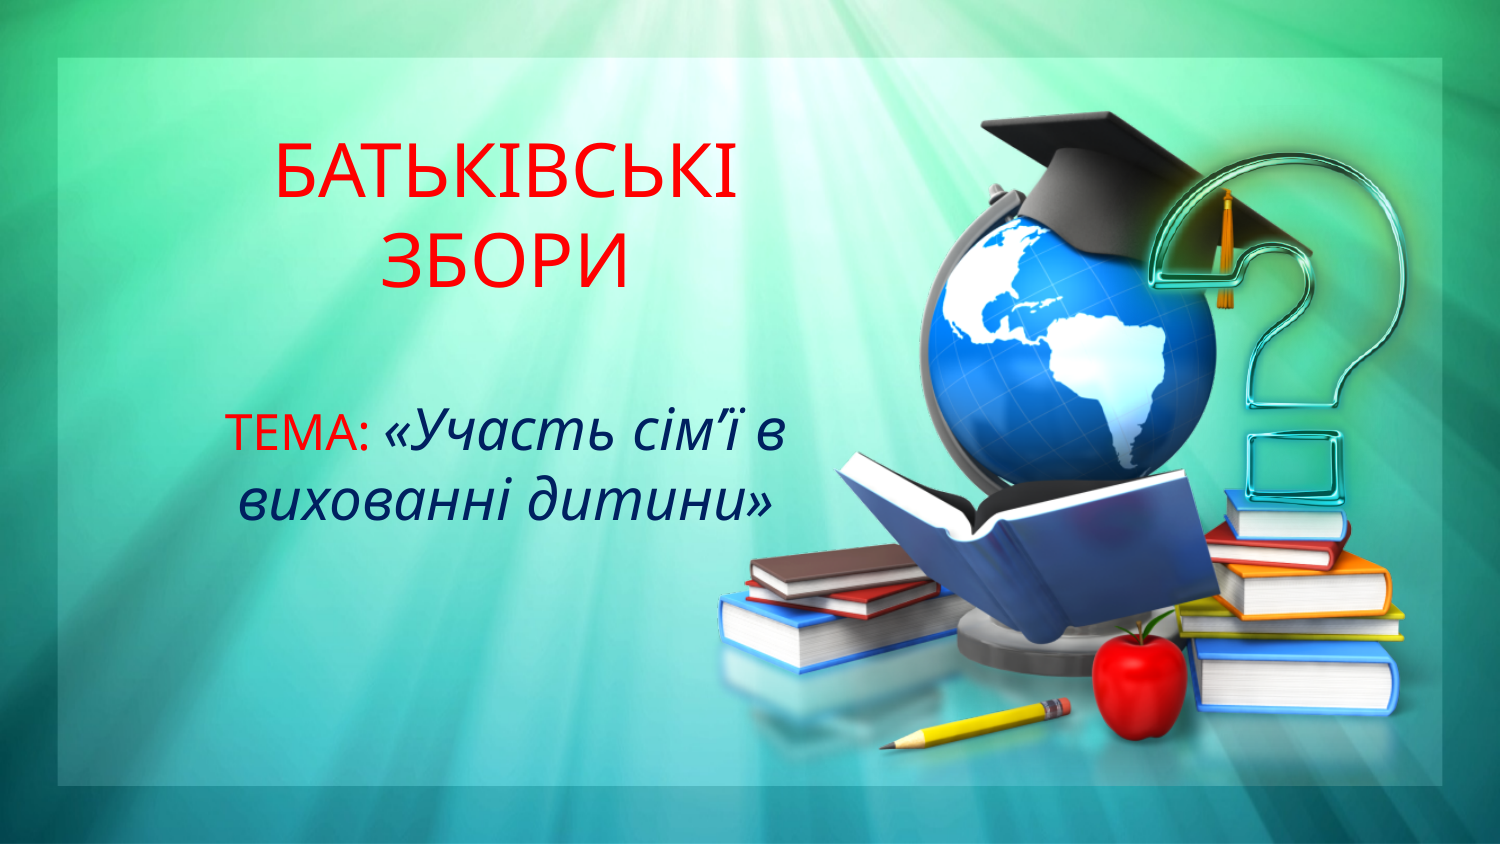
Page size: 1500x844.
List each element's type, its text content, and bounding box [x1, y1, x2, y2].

picture [0, 0, 1500, 844]
text_box БАТЬКІВСЬКІ ЗБОРИ ТЕМА: «Участь сім’ї в вихованні дитини» [194, 114, 817, 540]
